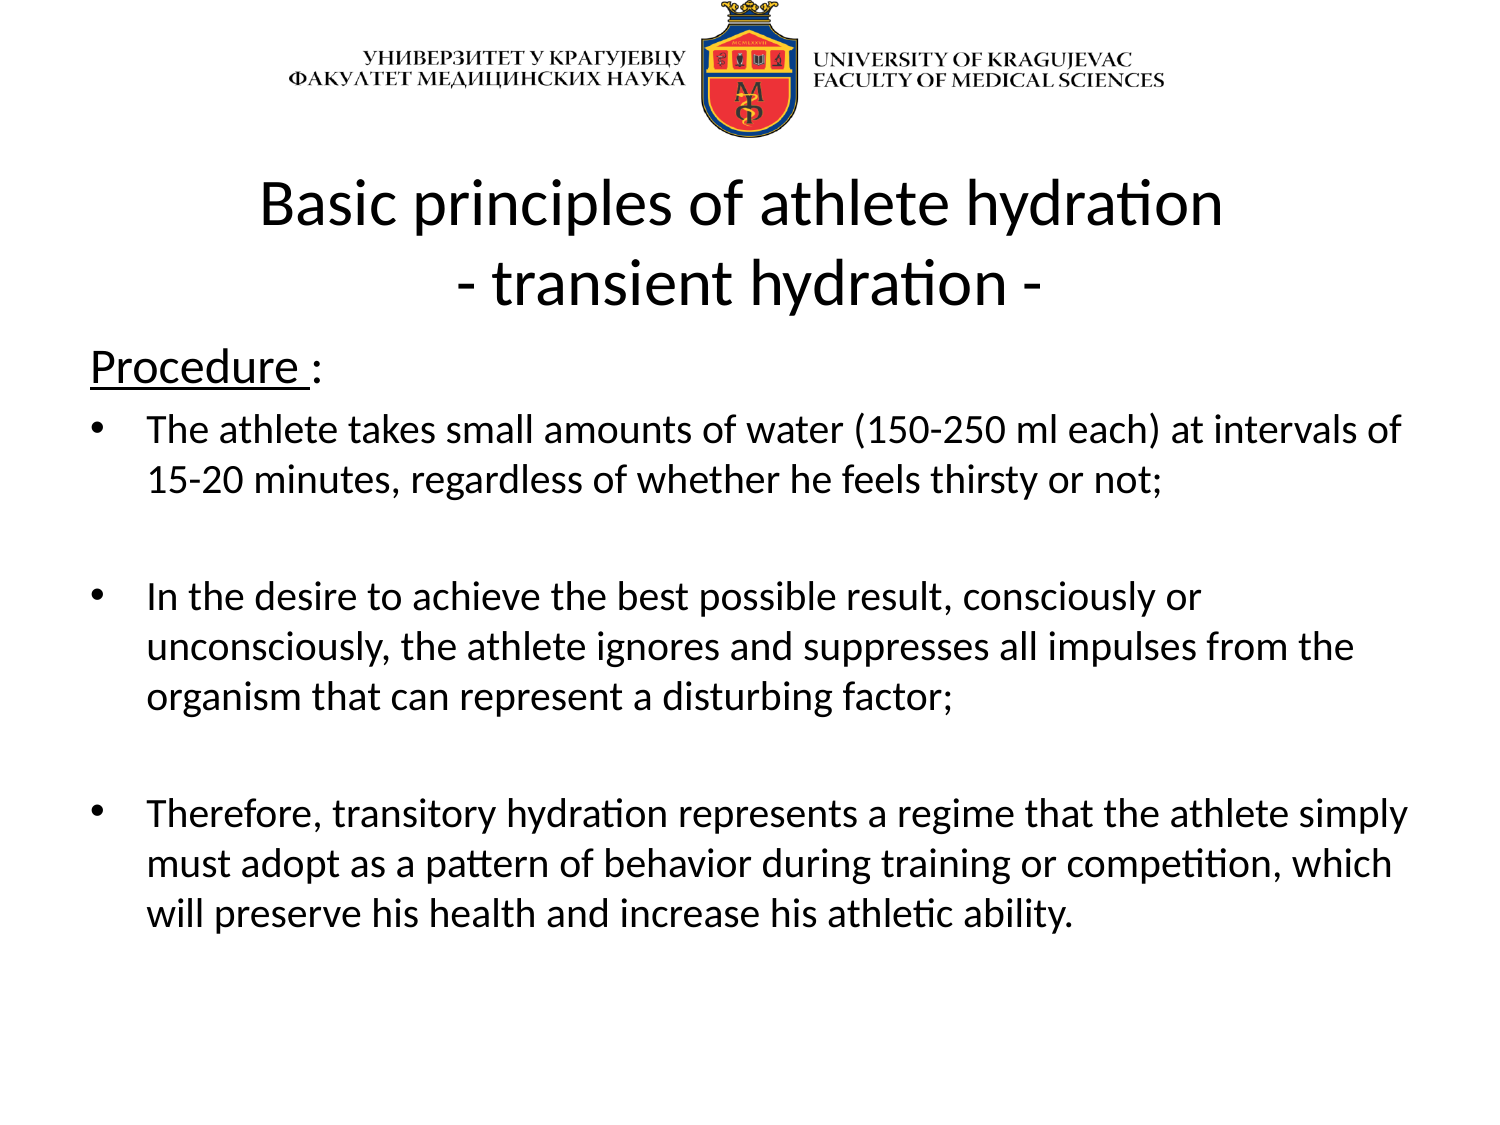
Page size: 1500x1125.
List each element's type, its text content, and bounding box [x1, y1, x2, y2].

title Basic principles of athlete hydration - transient hydration - [74, 162, 1426, 315]
picture [289, 0, 1164, 138]
list Procedure : The athlete takes small amounts of water (150-250 ml each) at intervals of 15-20 minutes, regardless of whether he feels thirsty or not; In the desire to achieve the best possible result, consciously or unconsciously, the athlete ignores and suppresses all impulses from the organism that can represent a disturbing factor; Therefore, transitory hydration represents a regime that the athlete simply must adopt as a pattern of behavior during training or competition, which will preserve his health and increase his athletic ability. [74, 326, 1426, 1107]
